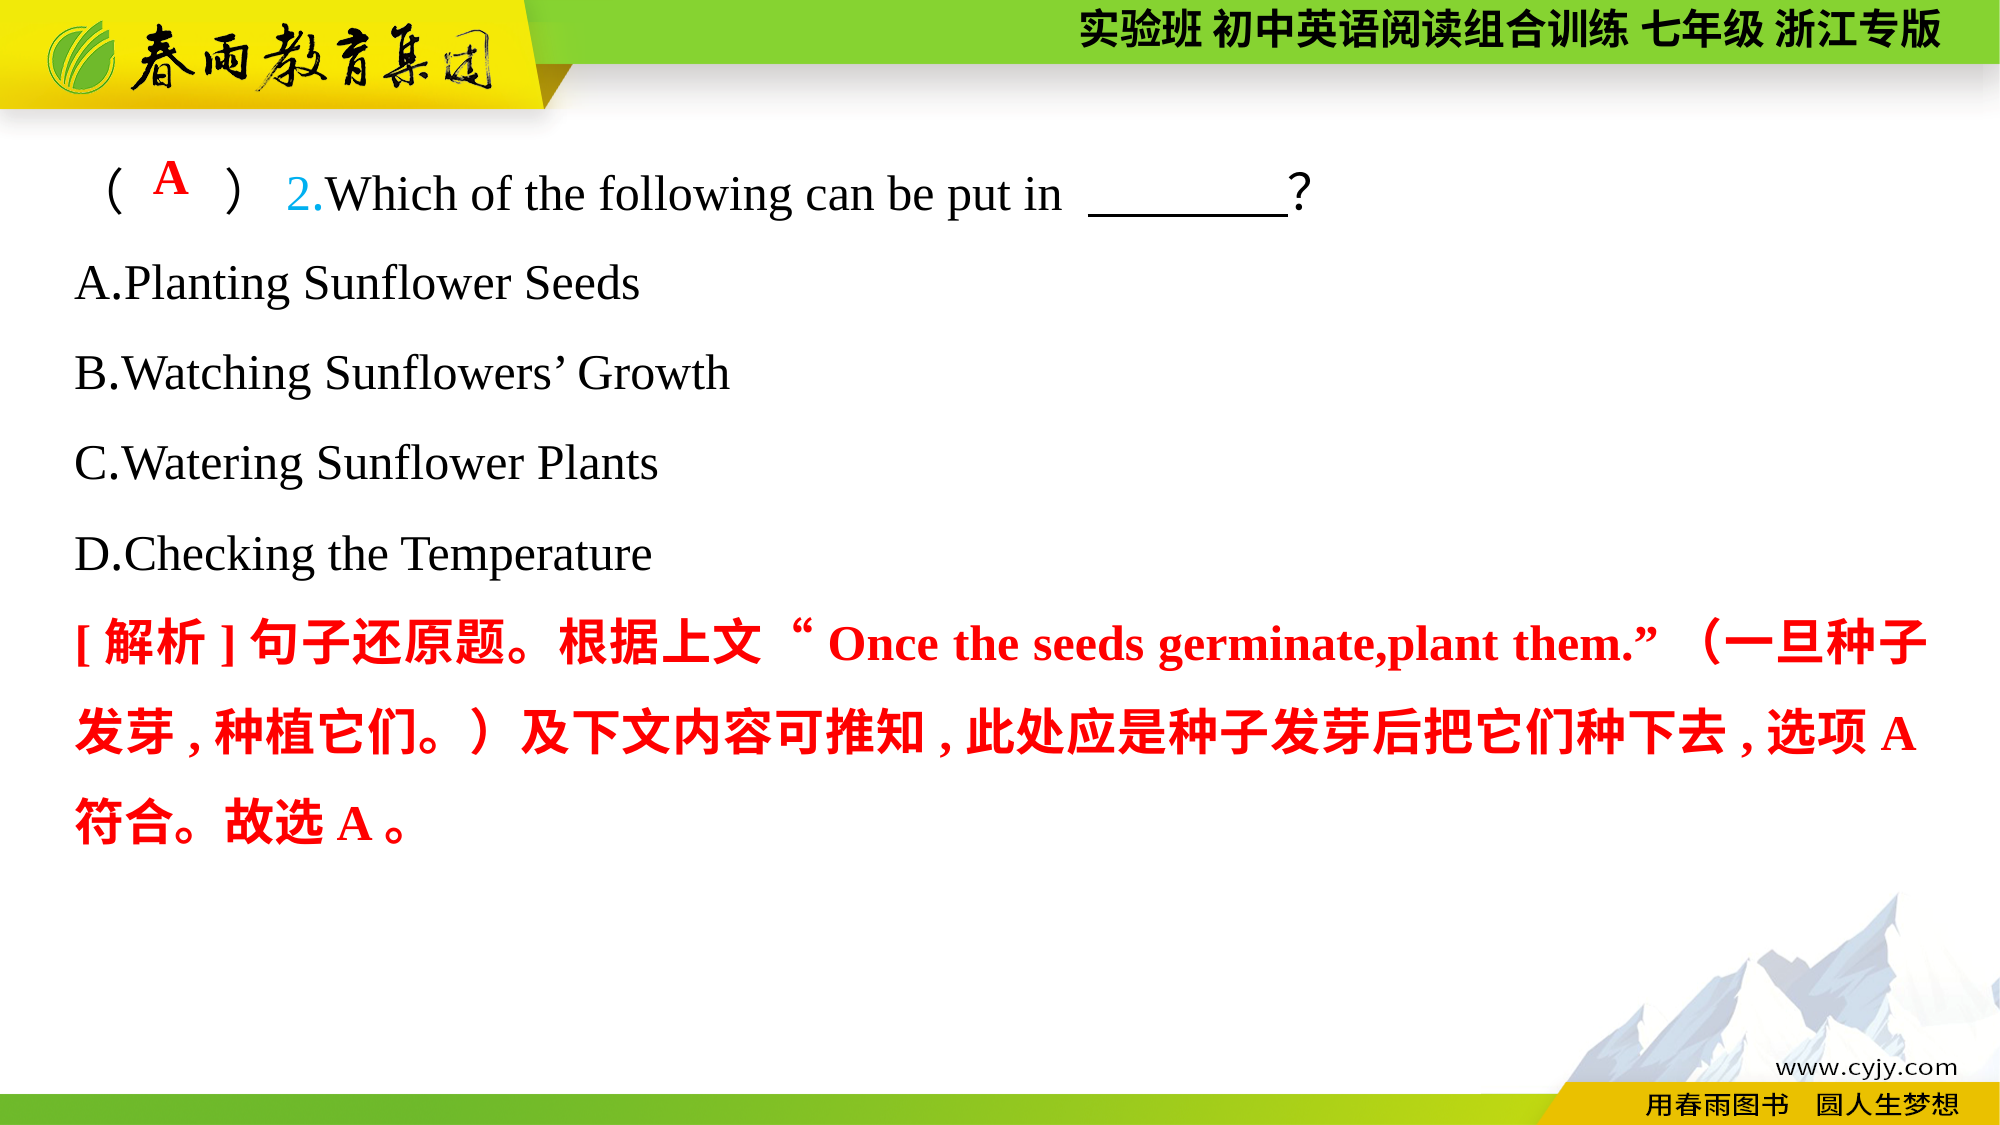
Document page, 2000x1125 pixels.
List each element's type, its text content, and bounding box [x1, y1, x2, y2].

text_box A [138, 137, 204, 212]
list （ ）2.Which of the following can be put in ？ A.Planting Sunflower Seeds B.Watching Sunflowers’ Growth C.Watering Sunflower Plants D.Checking the Temperature [59, 122, 1944, 572]
text_box [解析]句子还原题。根据上文“Once the seeds germinate,plant them.”（一旦种子发芽,种植它们。）及下文内容可推知,此处应是种子发芽后把它们种下去,选项A符合。故选A。 [59, 572, 1944, 858]
picture [0, 0, 2000, 1125]
